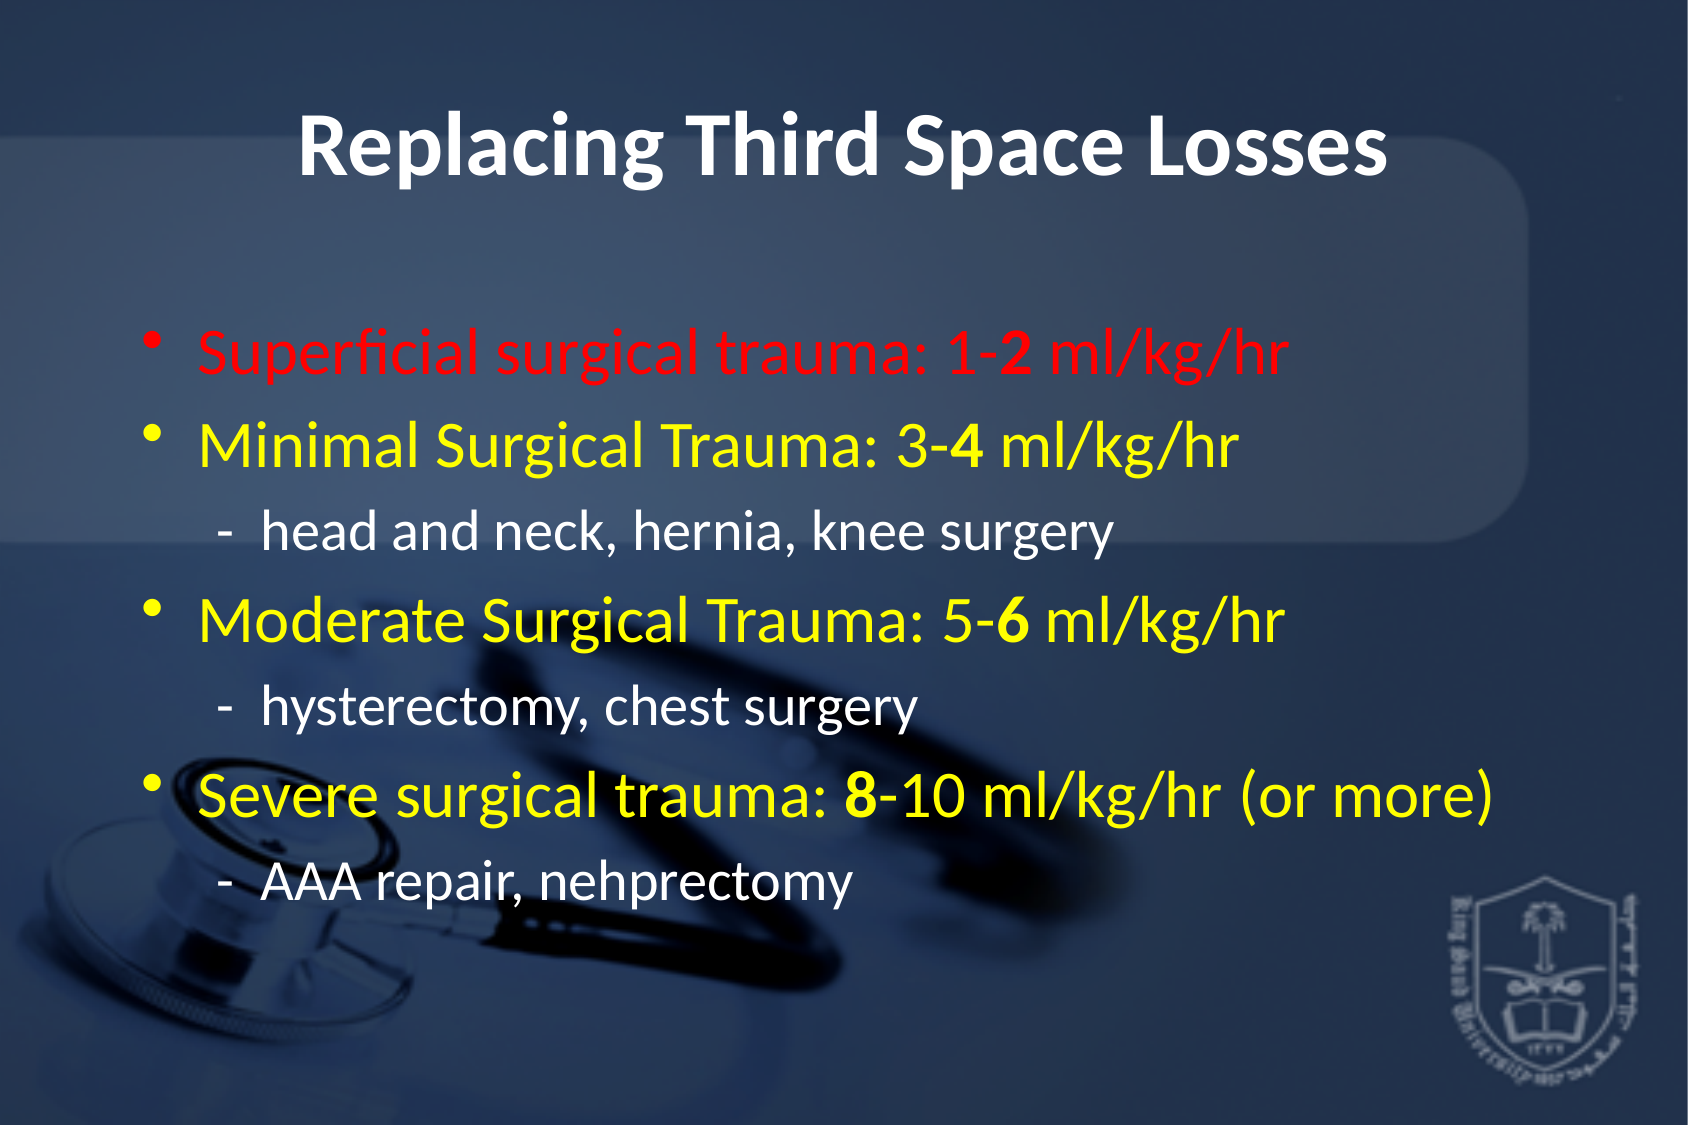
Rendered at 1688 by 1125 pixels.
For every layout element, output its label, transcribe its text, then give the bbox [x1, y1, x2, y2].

picture [0, 0, 1688, 1125]
title Replacing Third Space Losses [84, 45, 1604, 233]
list Superficial surgical trauma: 1-2 ml/kg/hr Minimal Surgical Trauma: 3-4 ml/kg/hr - head and neck, hernia, knee surgery Moderate Surgical Trauma: 5-6 ml/kg/hr - hysterectomy, chest surgery Severe surgical trauma: 8-10 ml/kg/hr (or more) - AAA repair, nehprectomy [126, 299, 1561, 938]
